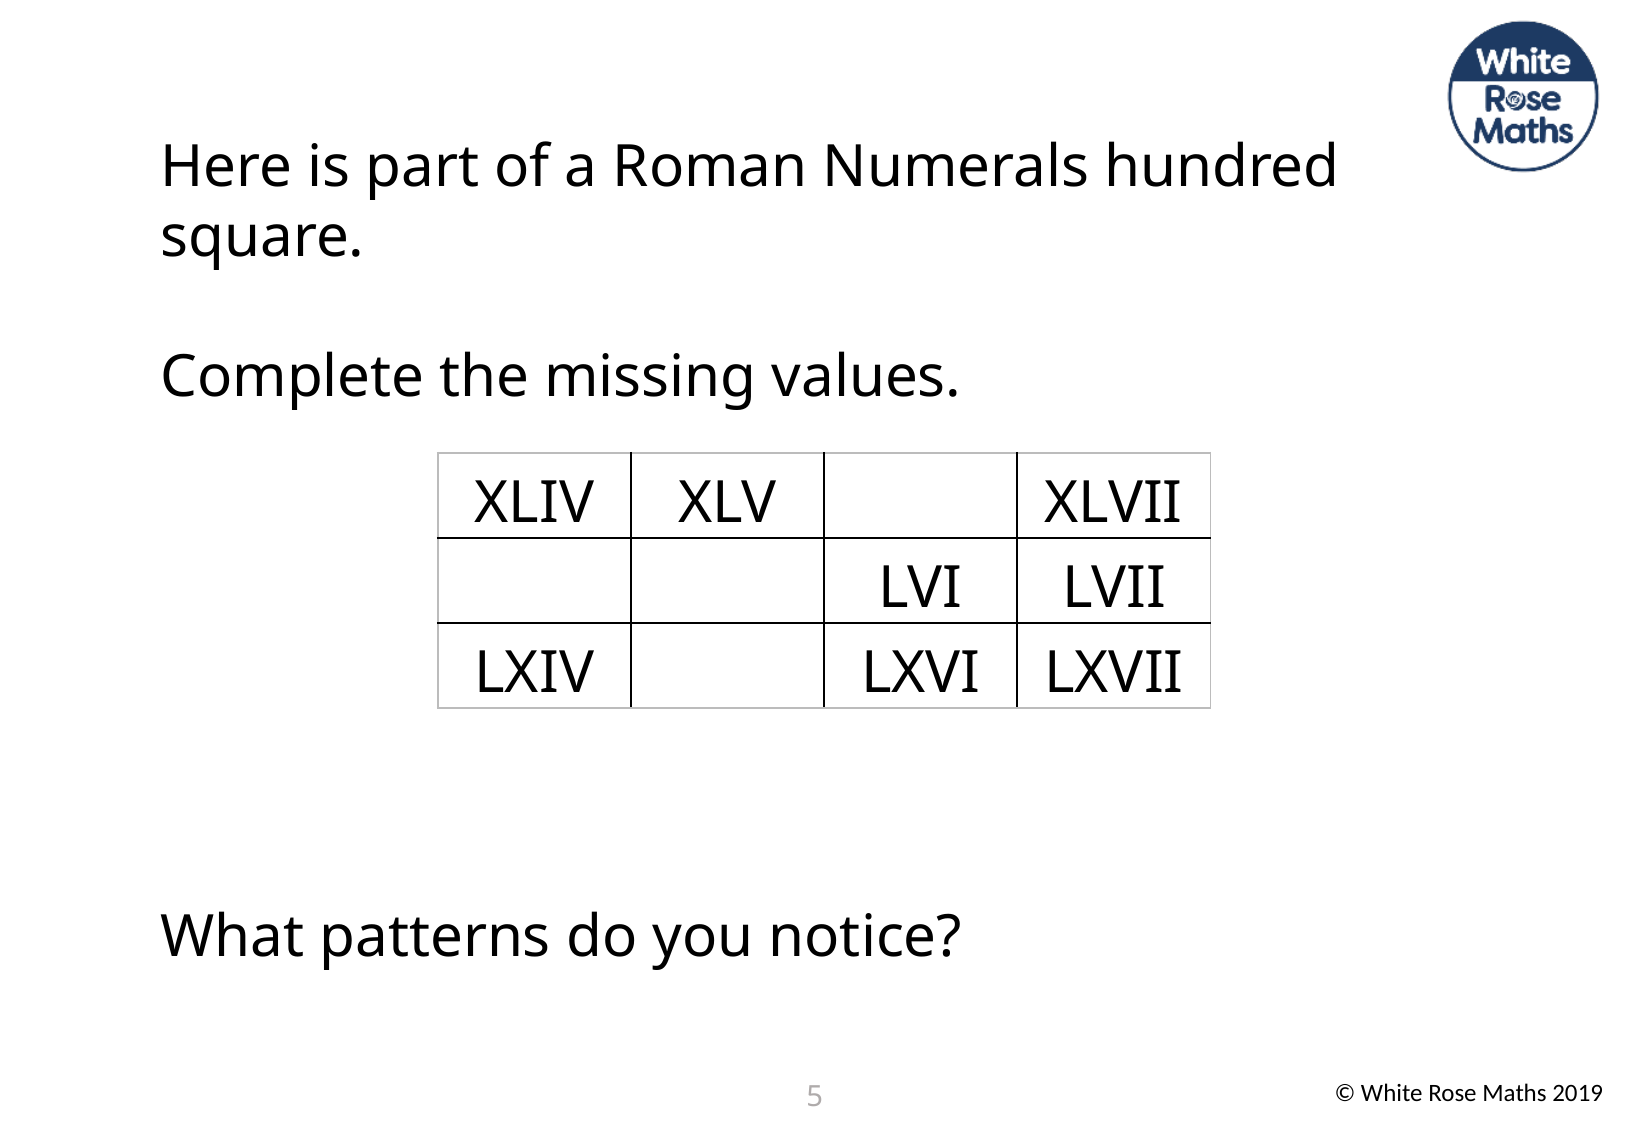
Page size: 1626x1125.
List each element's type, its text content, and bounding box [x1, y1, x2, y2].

table_cell LXVII [1018, 624, 1210, 707]
table_header [825, 454, 1016, 537]
table_cell [439, 539, 630, 622]
table_cell [632, 539, 823, 622]
table_header XLIV [439, 454, 630, 537]
table_cell LVI [825, 539, 1016, 622]
slide_number 5 [776, 1069, 854, 1125]
picture [1444, 17, 1602, 175]
table_header XLV [632, 454, 823, 537]
table_cell LVII [1018, 539, 1210, 622]
table_cell [632, 624, 823, 707]
table_cell LXIV [439, 624, 630, 707]
table_cell LXVI [825, 624, 1016, 707]
text_box Here is part of a Roman Numerals hundred square. Complete the missing values. What patterns do you notice? [145, 120, 1468, 976]
table_header XLVII [1018, 454, 1210, 537]
